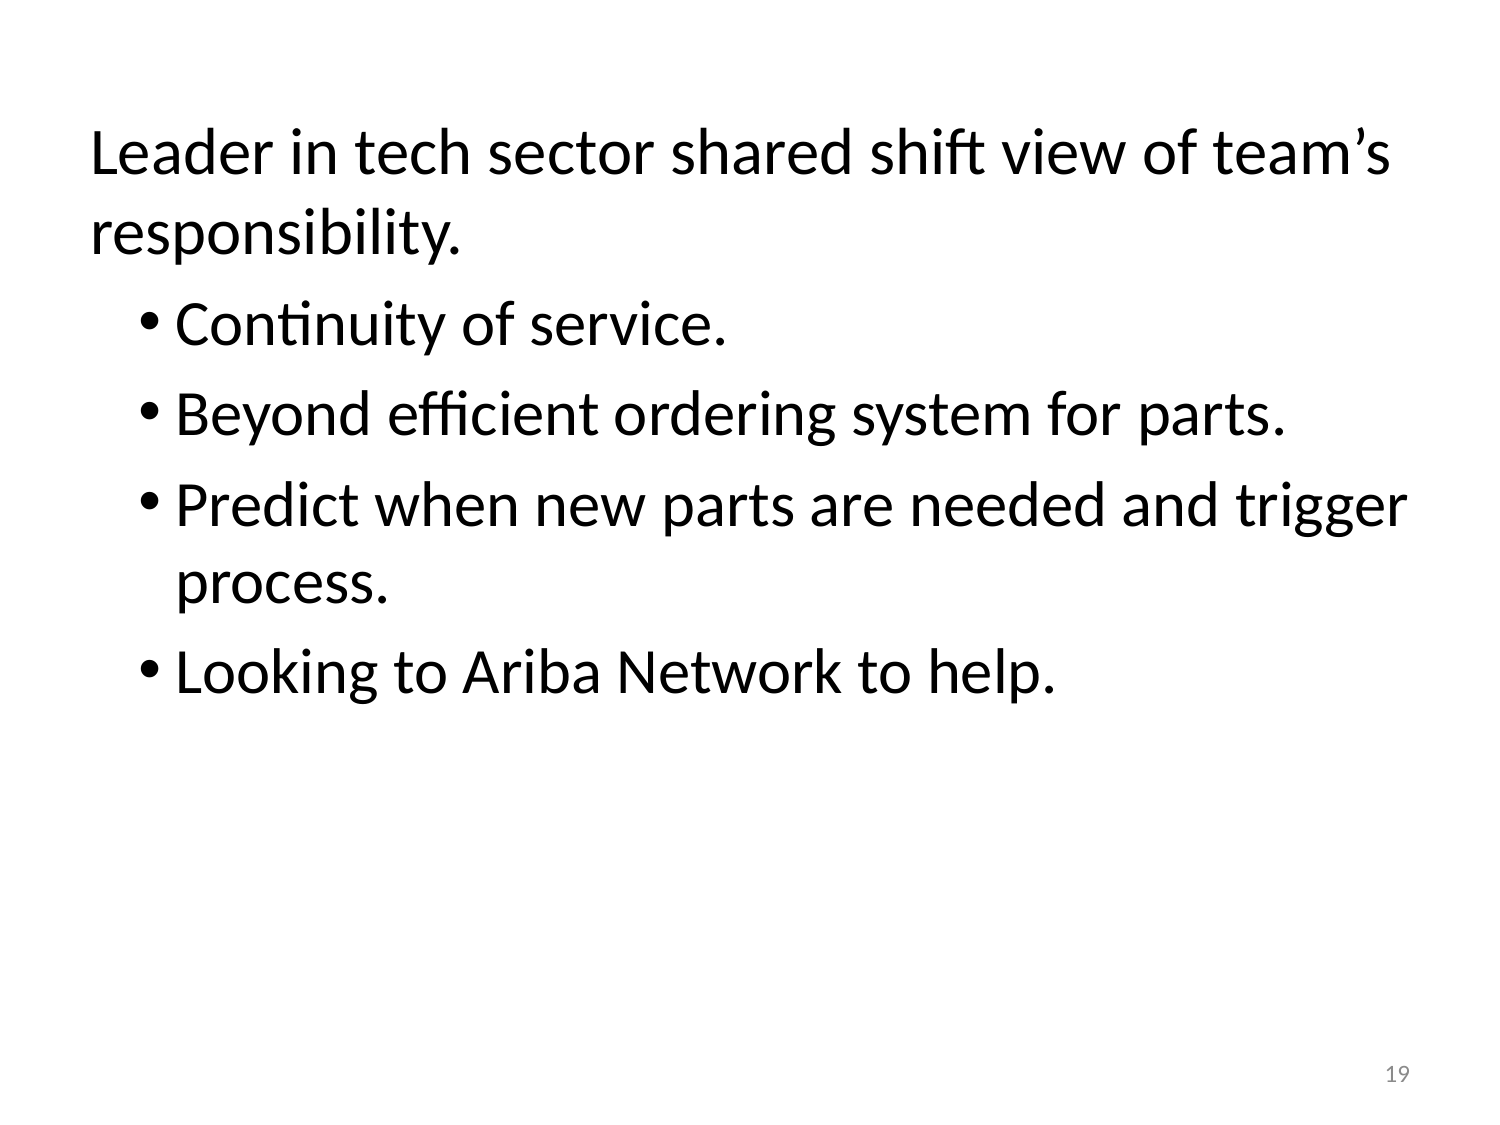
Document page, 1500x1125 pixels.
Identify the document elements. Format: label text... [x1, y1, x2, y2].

list Leader in tech sector shared shift view of team’s responsibility. Continuity of service. Beyond efficient ordering system for parts. Predict when new parts are needed and trigger process. Looking to Ariba Network to help. [75, 100, 1425, 1103]
slide_number 19 [1074, 1042, 1425, 1103]
